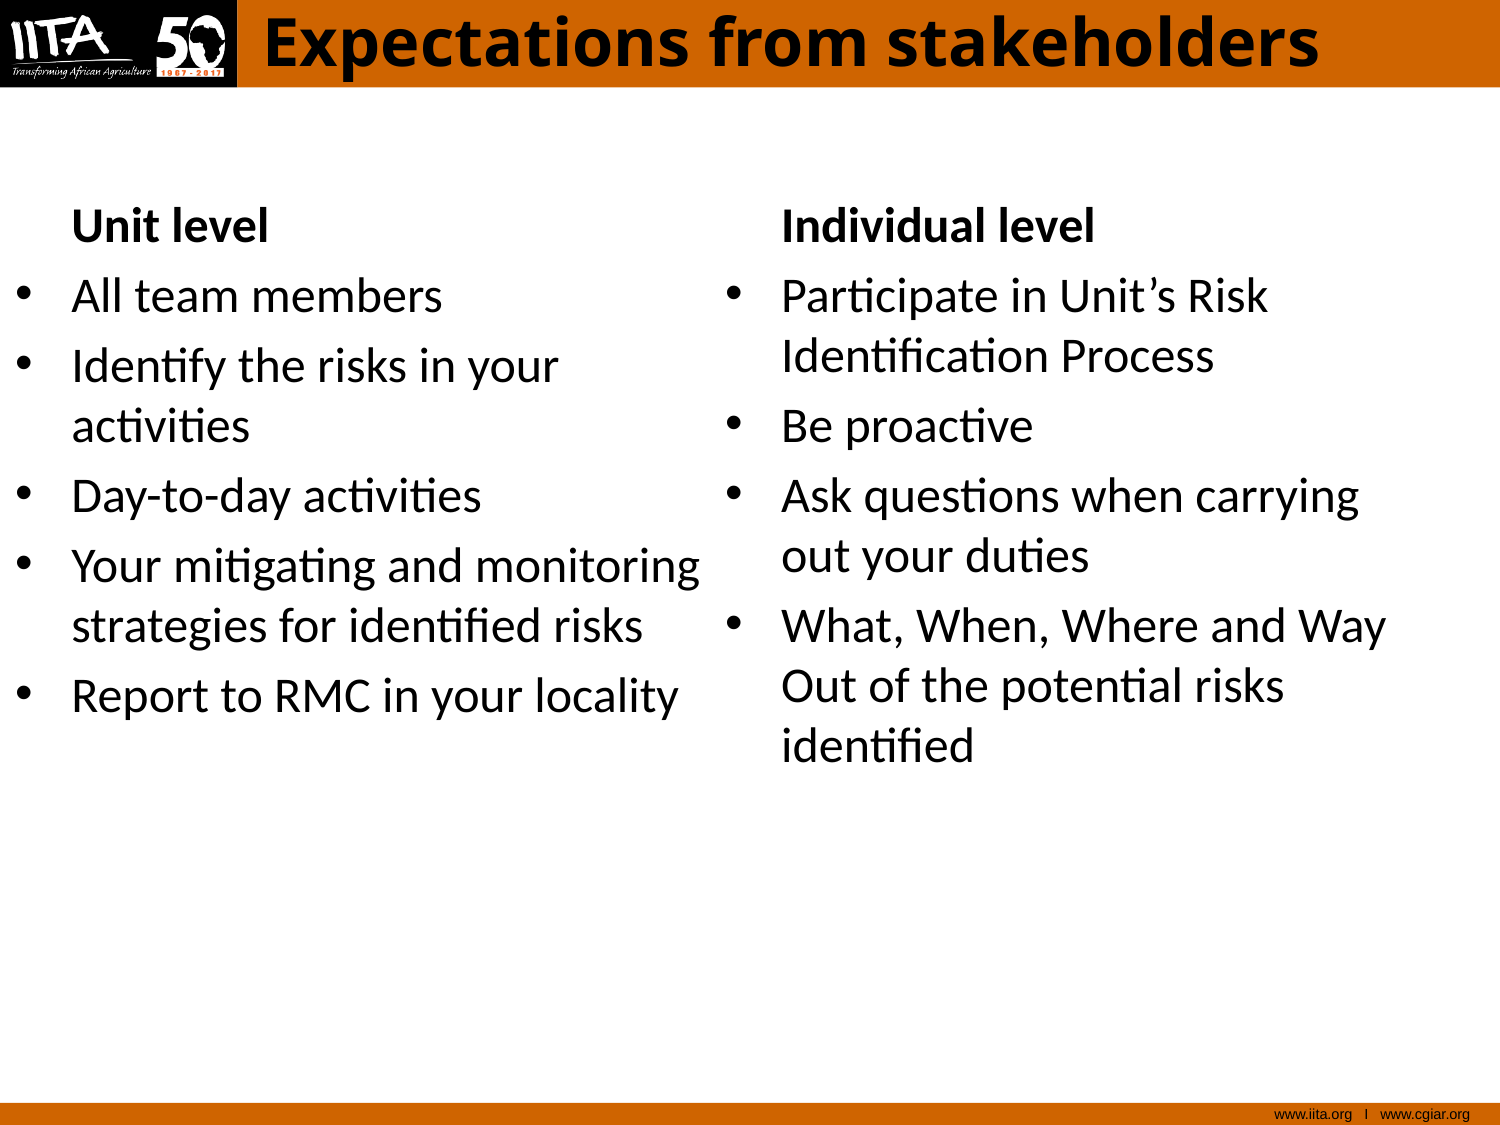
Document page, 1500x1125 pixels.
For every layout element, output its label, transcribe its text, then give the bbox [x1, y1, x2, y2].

title Expectations from stakeholders [262, 0, 1475, 88]
list Unit level All team members Identify the risks in your activities Day-to-day activities Your mitigating and monitoring strategies for identified risks Report to RMC in your locality Individual level Participate in Unit’s Risk Identification Process Be proactive Ask questions when carrying out your duties What, When, Where and Way Out of the potential risks identified [0, 125, 1450, 1000]
picture [11, 15, 225, 79]
